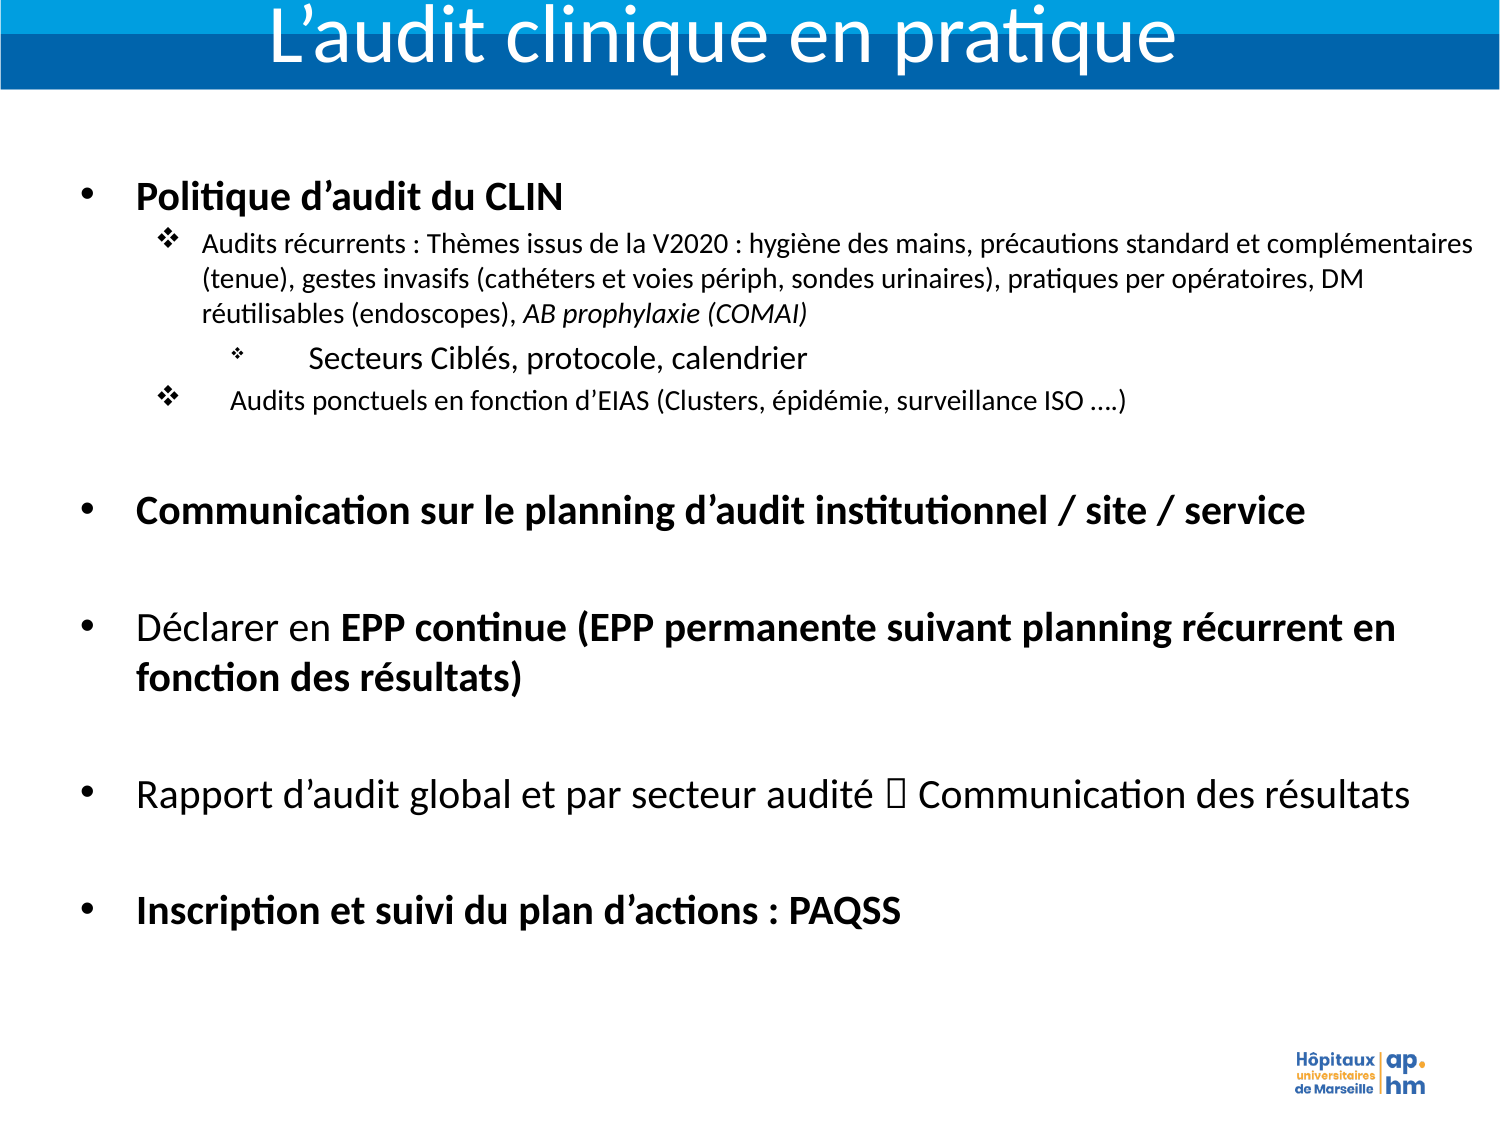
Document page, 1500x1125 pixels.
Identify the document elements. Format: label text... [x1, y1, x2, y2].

subtitle Politique d’audit du CLIN Audits récurrents : Thèmes issus de la V2020 : hygiène des mains, précautions standard et complémentaires (tenue), gestes invasifs (cathéters et voies périph, sondes urinaires), pratiques per opératoires, DM réutilisables (endoscopes), AB prophylaxie (COMAI) Secteurs Ciblés, protocole, calendrier Audits ponctuels en fonction d’EIAS (Clusters, épidémie, surveillance ISO ….) Communication sur le planning d’audit institutionnel / site / service Déclarer en EPP continue (EPP permanente suivant planning récurrent en fonction des résultats) Rapport d’audit global et par secteur audité  Communication des résultats Inscription et suivi du plan d’actions : PAQSS [64, 160, 1500, 1081]
text_box L’audit clinique en pratique [253, 0, 1306, 87]
picture [0, 35, 1500, 101]
picture [1295, 1081, 1425, 1094]
